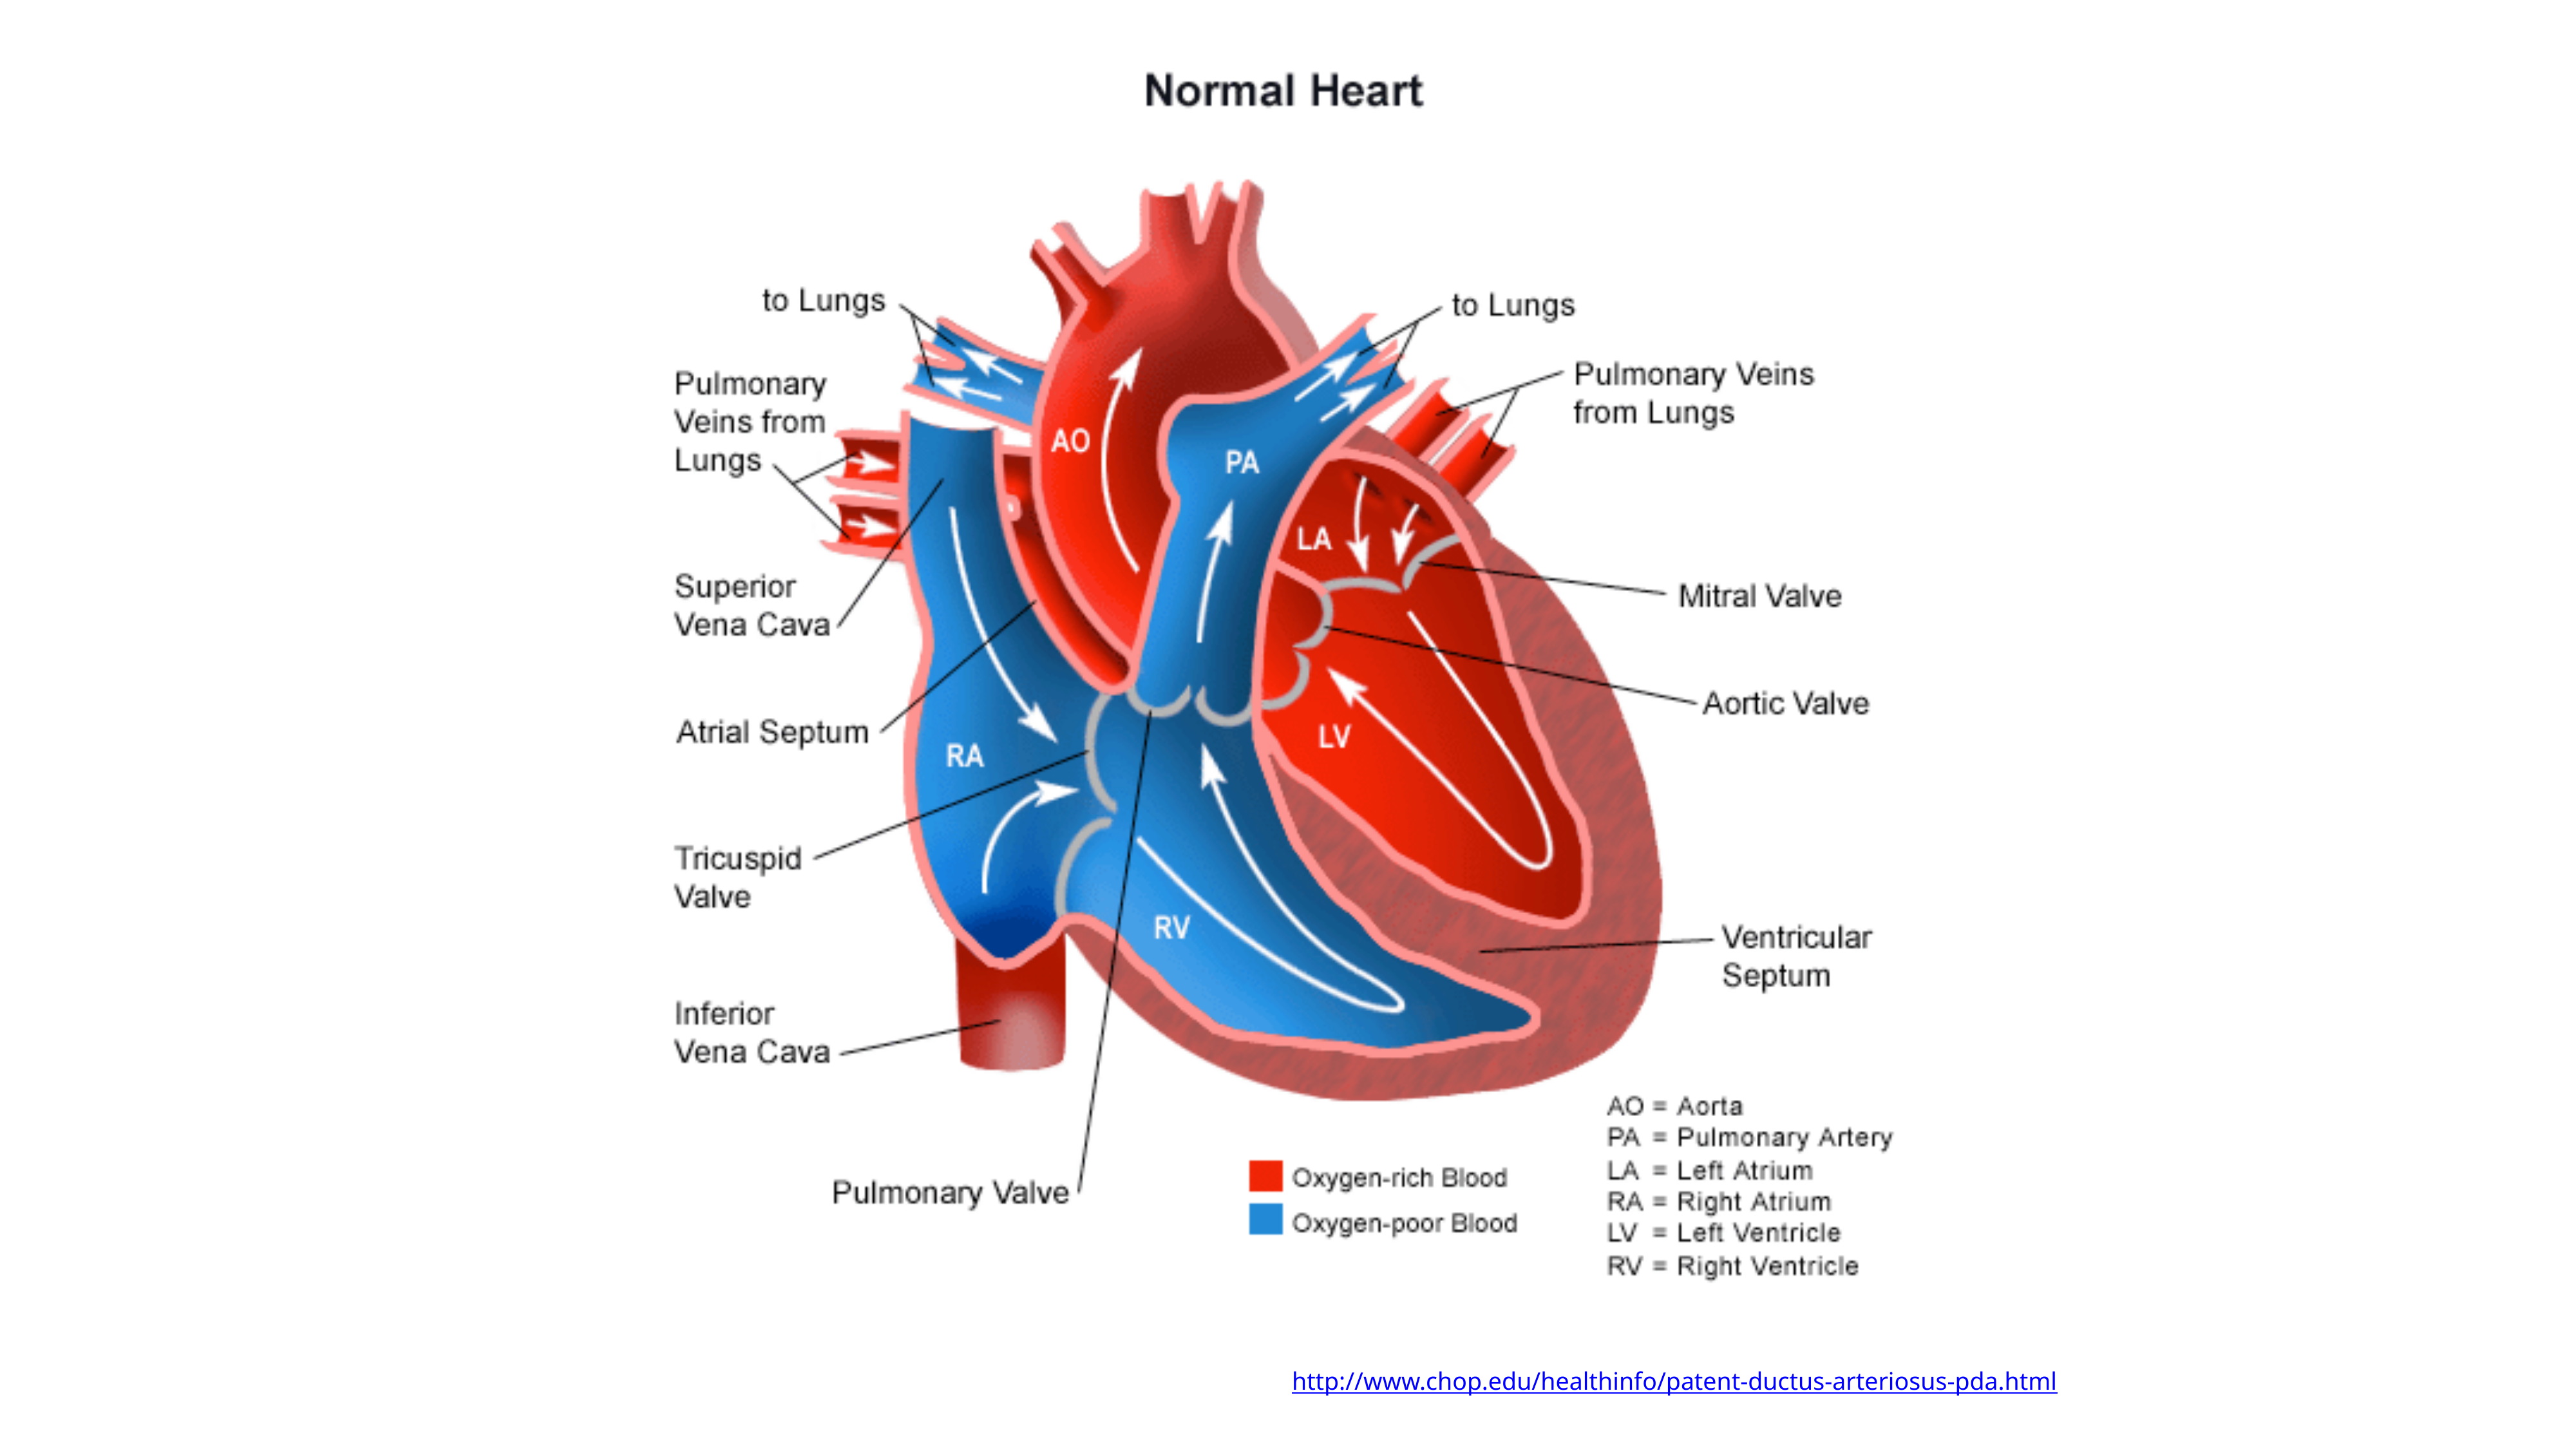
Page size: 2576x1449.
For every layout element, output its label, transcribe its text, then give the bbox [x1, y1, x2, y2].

text_box http://www.chop.edu/healthinfo/patent-ductus-arteriosus-pda.html [1275, 1358, 2074, 1406]
picture [654, 37, 1918, 1302]
